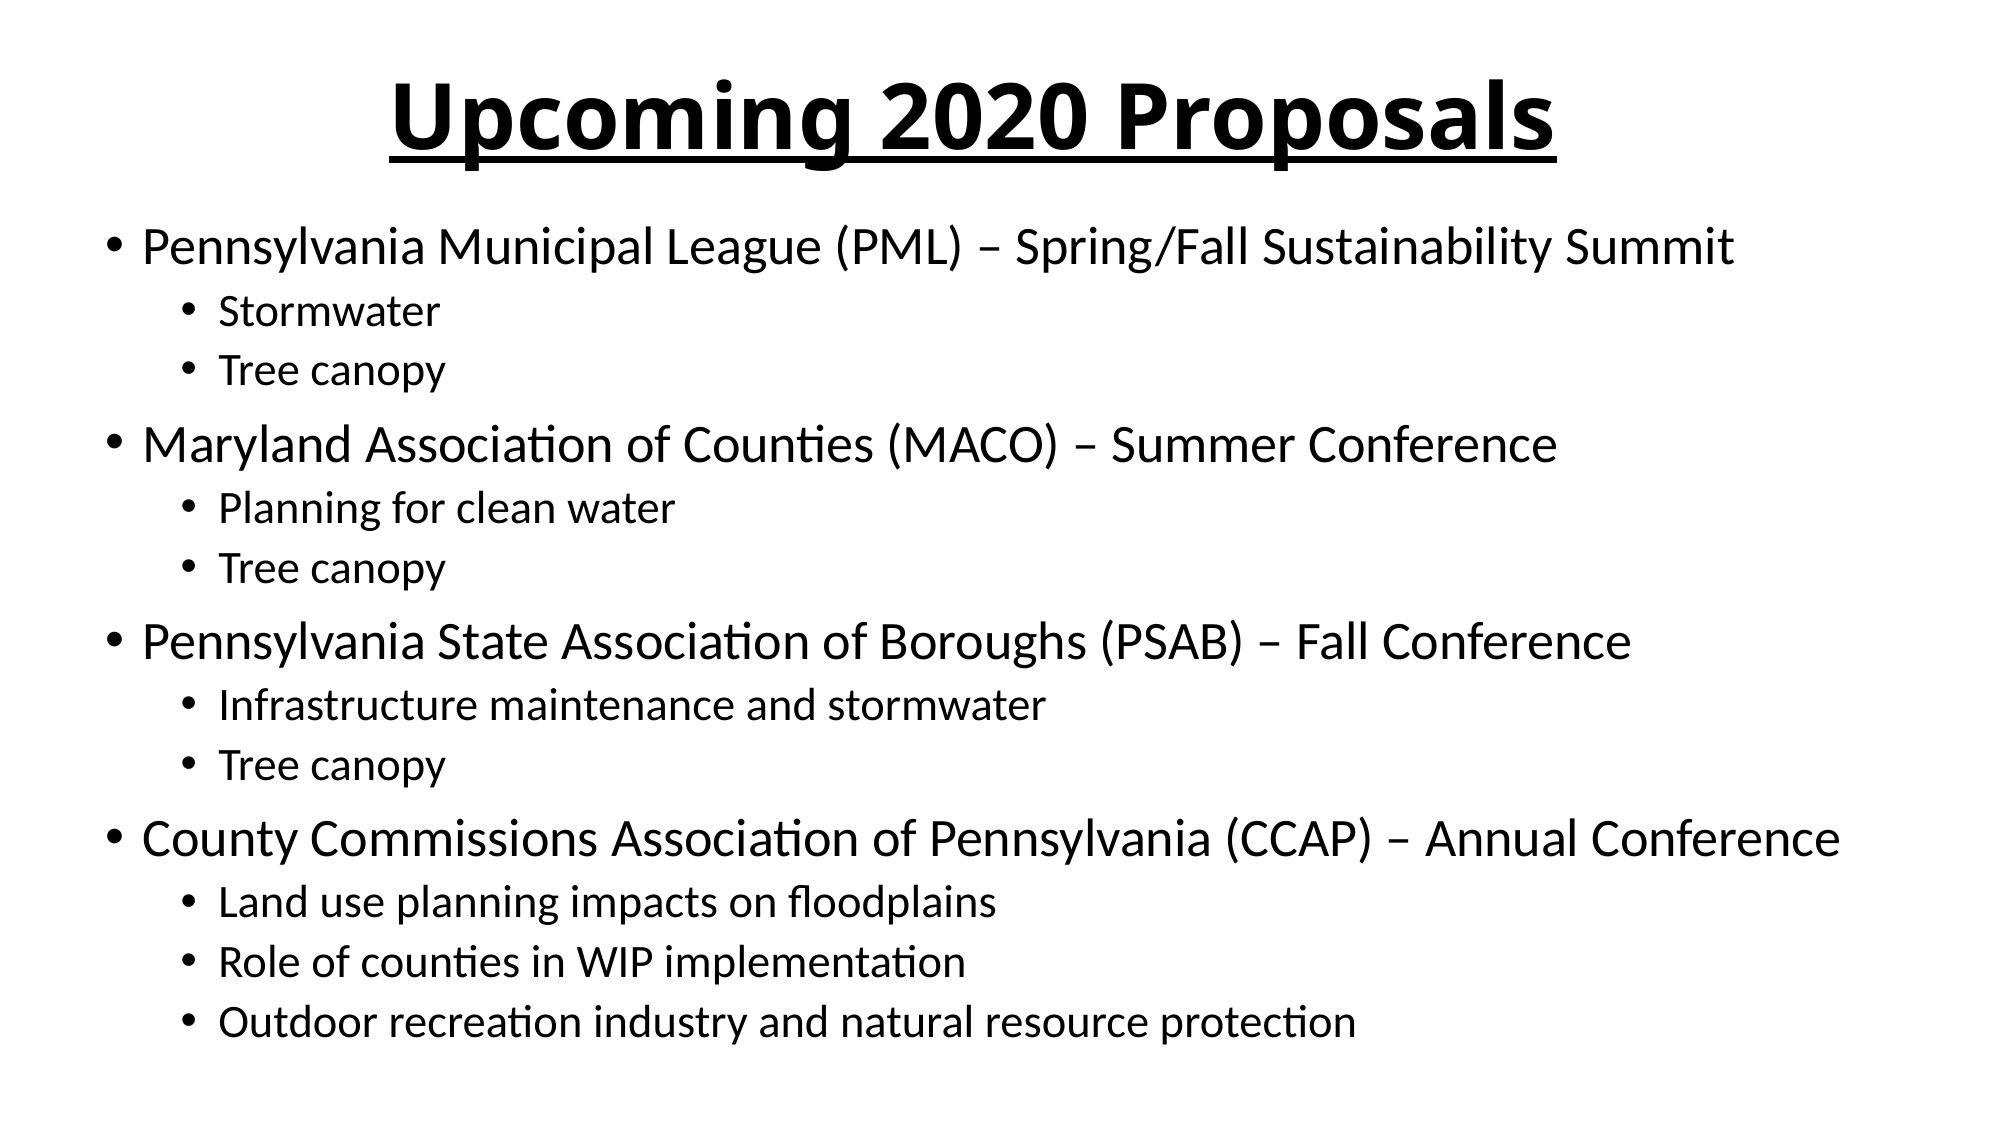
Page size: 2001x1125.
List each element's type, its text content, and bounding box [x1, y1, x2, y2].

list Pennsylvania Municipal League (PML) – Spring/Fall Sustainability Summit Stormwater Tree canopy Maryland Association of Counties (MACO) – Summer Conference Planning for clean water Tree canopy Pennsylvania State Association of Boroughs (PSAB) – Fall Conference Infrastructure maintenance and stormwater Tree canopy County Commissions Association of Pennsylvania (CCAP) – Annual Conference Land use planning impacts on floodplains Role of counties in WIP implementation Outdoor recreation industry and natural resource protection [90, 210, 2000, 1057]
title Upcoming 2020 Proposals [110, 10, 1836, 210]
